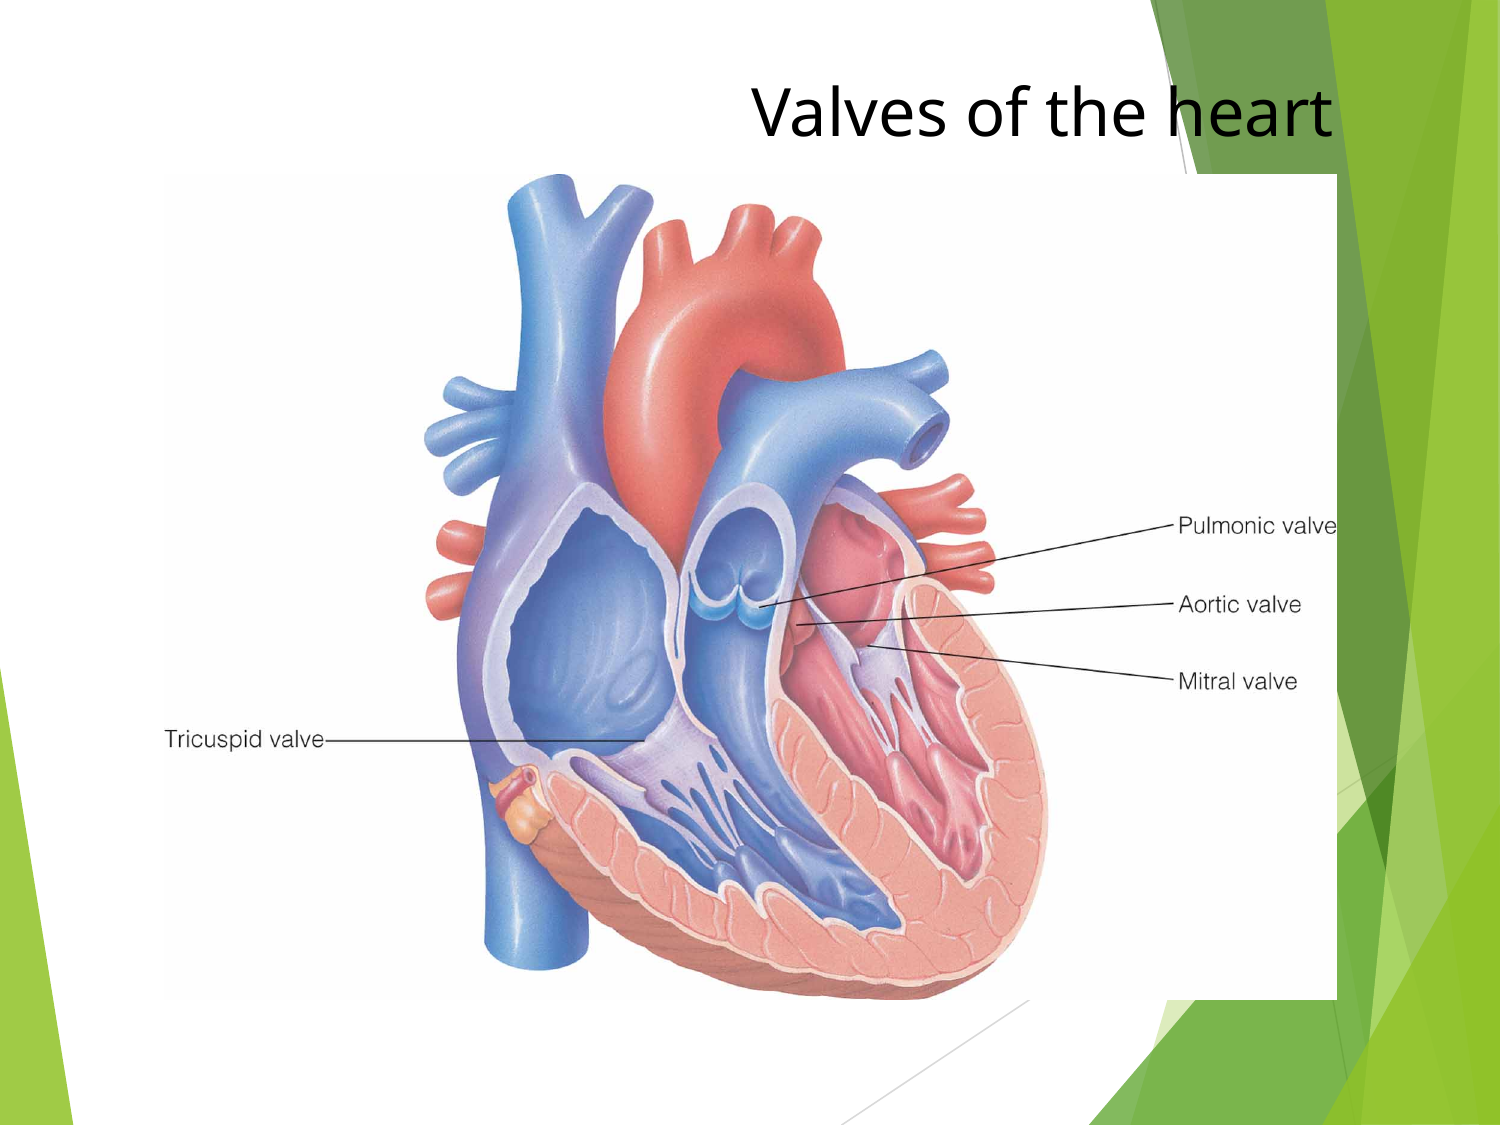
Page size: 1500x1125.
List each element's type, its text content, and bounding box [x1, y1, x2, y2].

title Valves of the heart [0, 62, 1350, 176]
picture [164, 174, 1337, 1000]
